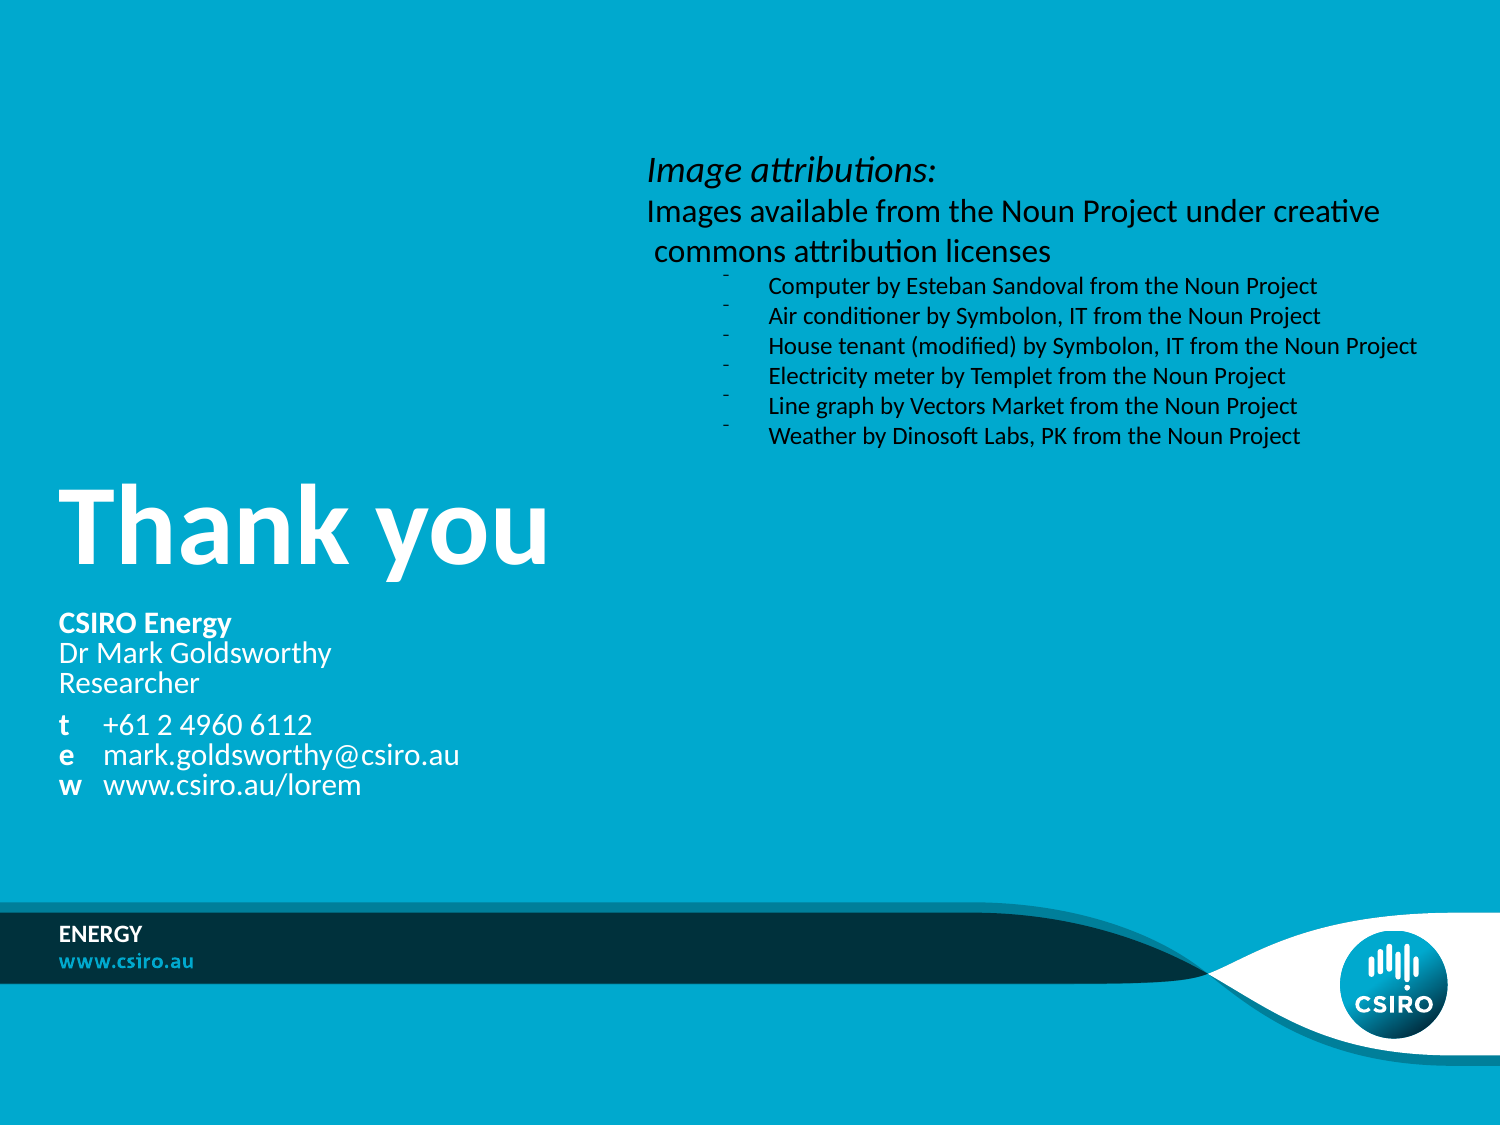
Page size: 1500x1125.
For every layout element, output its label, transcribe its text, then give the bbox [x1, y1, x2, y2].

text_box Image attributions: Images available from the Noun Project under creative commons attribution licenses Computer by Esteban Sandoval from the Noun Project Air conditioner by Symbolon, IT from the Noun Project House tenant (modified) by Symbolon, IT from the Noun Project Electricity meter by Templet from the Noun Project Line graph by Vectors Market from the Noun Project Weather by Dinosoft Labs, PK from the Noun Project [631, 137, 1447, 502]
list ENERGY [59, 922, 839, 947]
title Thank you [58, 450, 1447, 591]
subtitle CSIRO Energy Dr Mark Goldsworthy Researcher t +61 2 4960 6112 e mark.goldsworthy@csiro.au w www.csiro.au/lorem [58, 609, 1063, 863]
